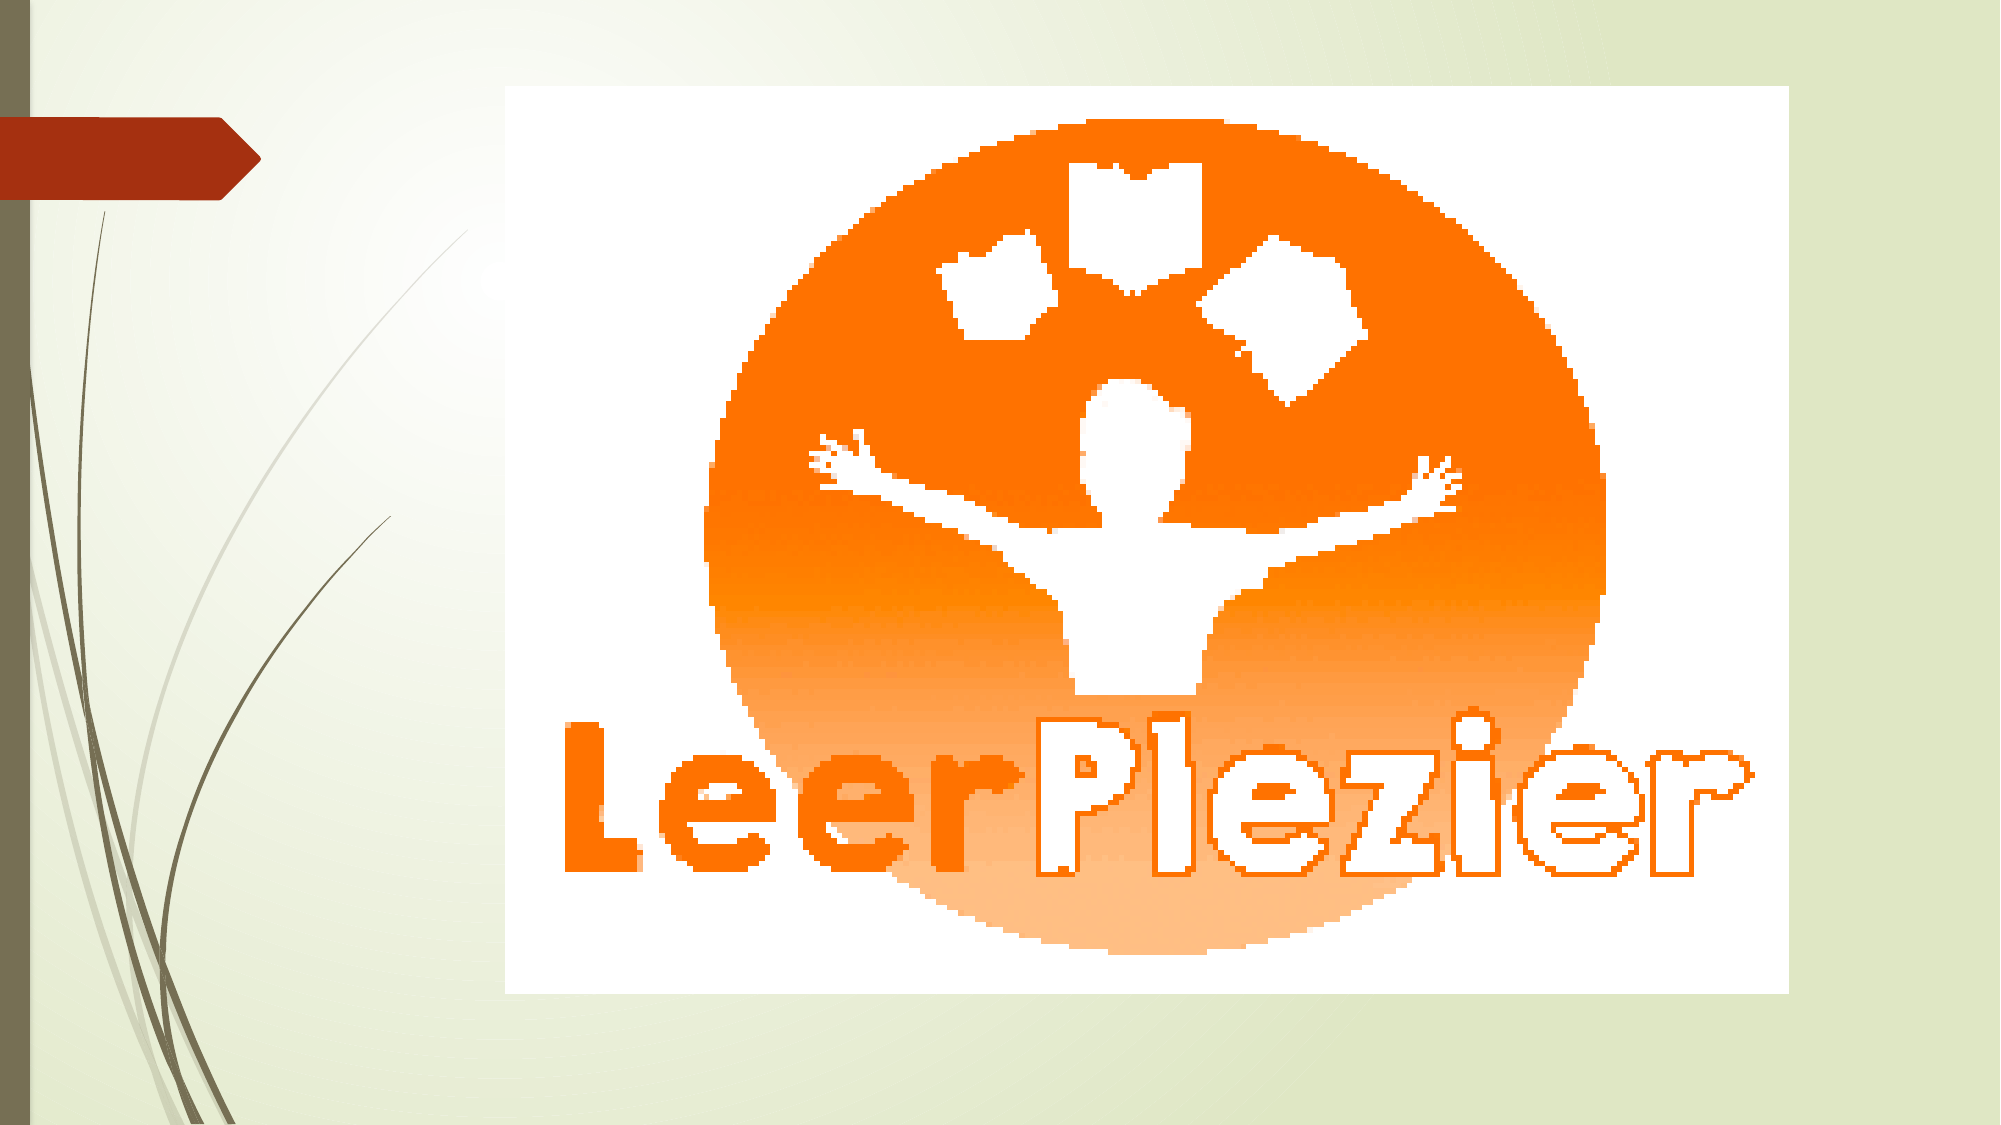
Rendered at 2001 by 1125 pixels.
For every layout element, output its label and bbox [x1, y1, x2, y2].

picture [504, 85, 1789, 994]
